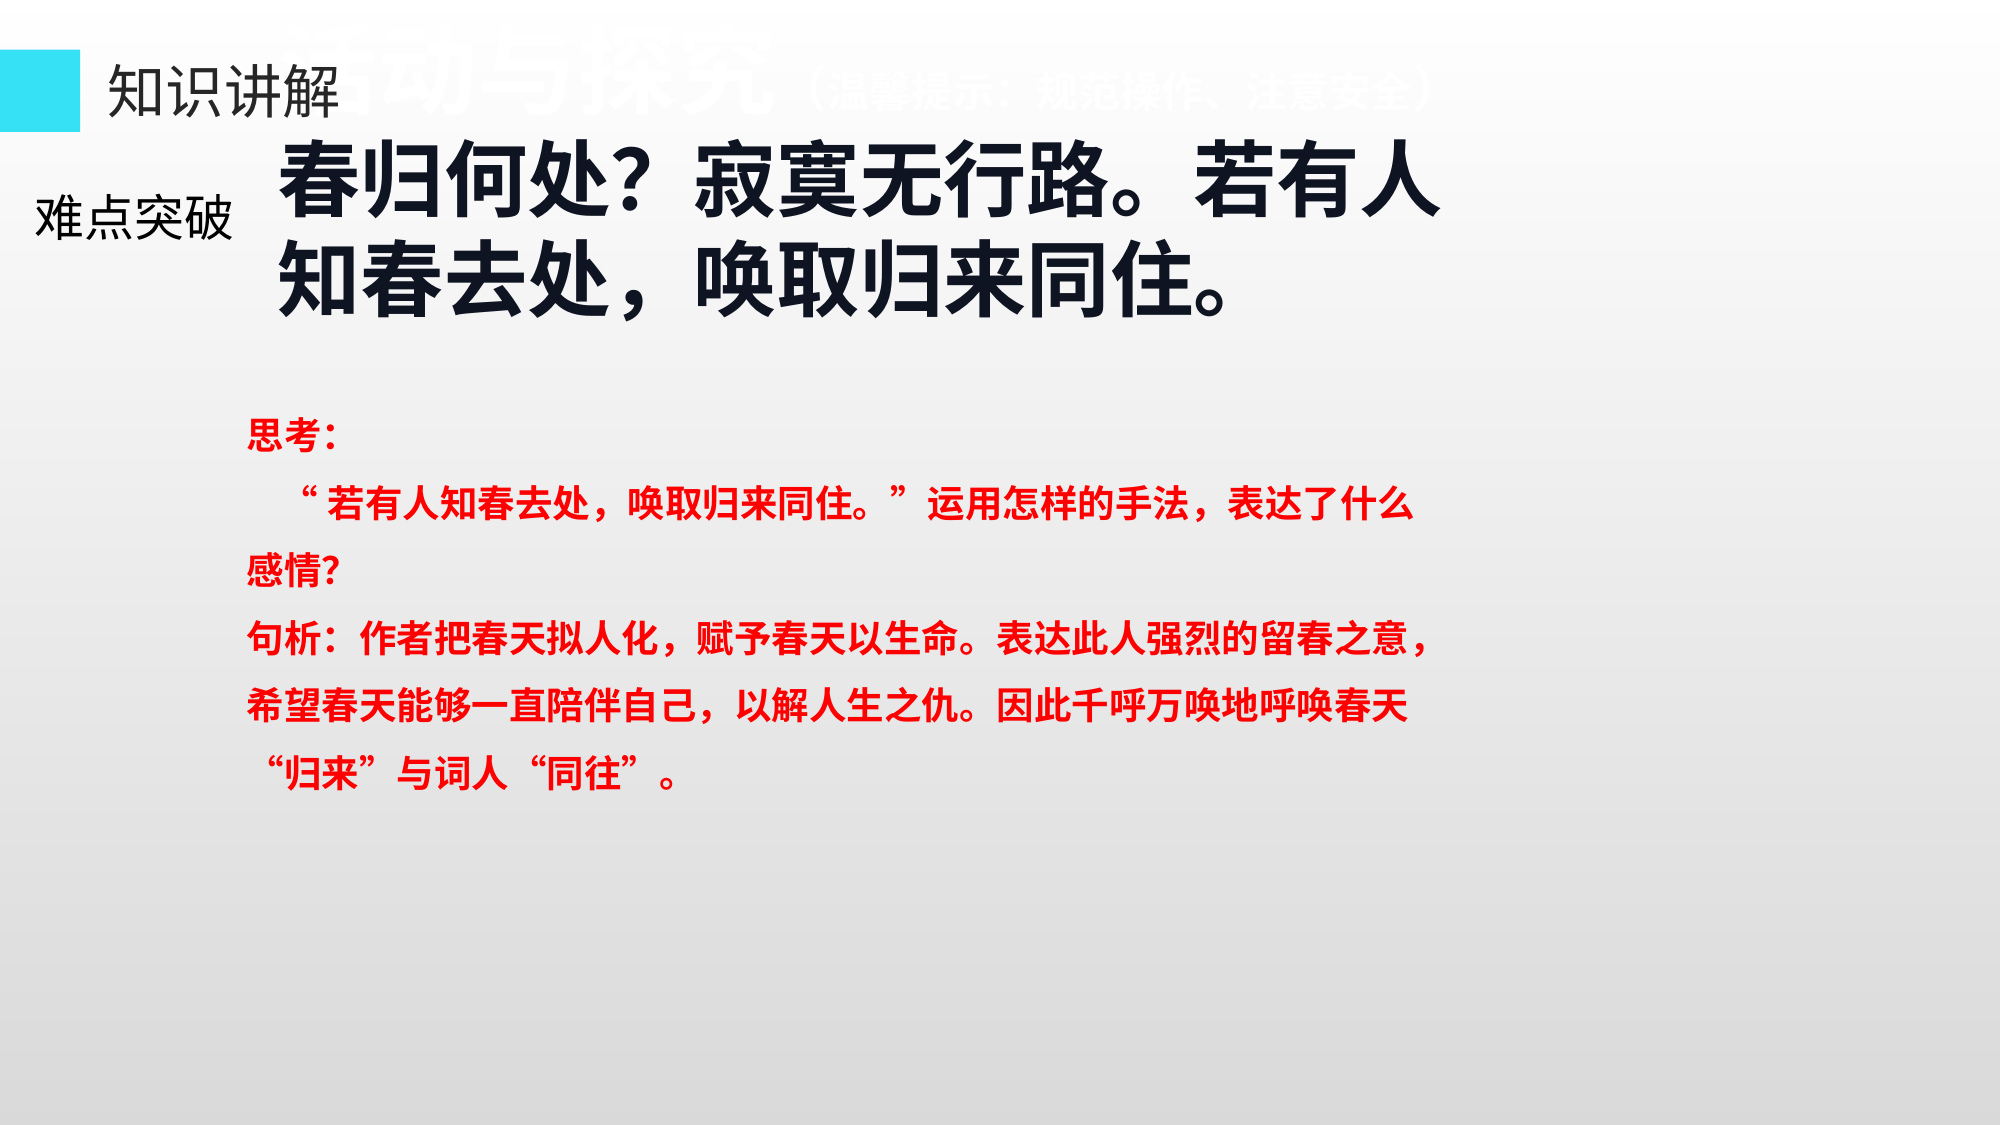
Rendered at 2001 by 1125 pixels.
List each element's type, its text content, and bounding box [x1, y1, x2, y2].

text_box [338, 131, 1564, 228]
text_box 活动与探究（温馨提示：规范操作、注意安全） 春归何处？寂寞无行路。若有人知春去处，唤取归来同住。 [263, 0, 1528, 131]
text_box 知识讲解 [92, 47, 398, 133]
text_box 难点突破 [19, 148, 295, 254]
text_box 活动与探究（温馨提示：规范操作、注意安全） 春归何处？寂寞无行路。若有人知春去处，唤取归来同住。 [263, 133, 1528, 335]
text_box [0, 49, 81, 133]
text_box 思考： “若有人知春去处，唤取归来同住。”运用怎样的手法，表达了什么感情？ 句析：作者把春天拟人化，赋予春天以生命。表达此人强烈的留春之意，希望春天能够一直陪伴自己，以解人生之仇。因此千呼万唤地呼唤春天“归来”与词人“同往”。 [232, 382, 1431, 1125]
